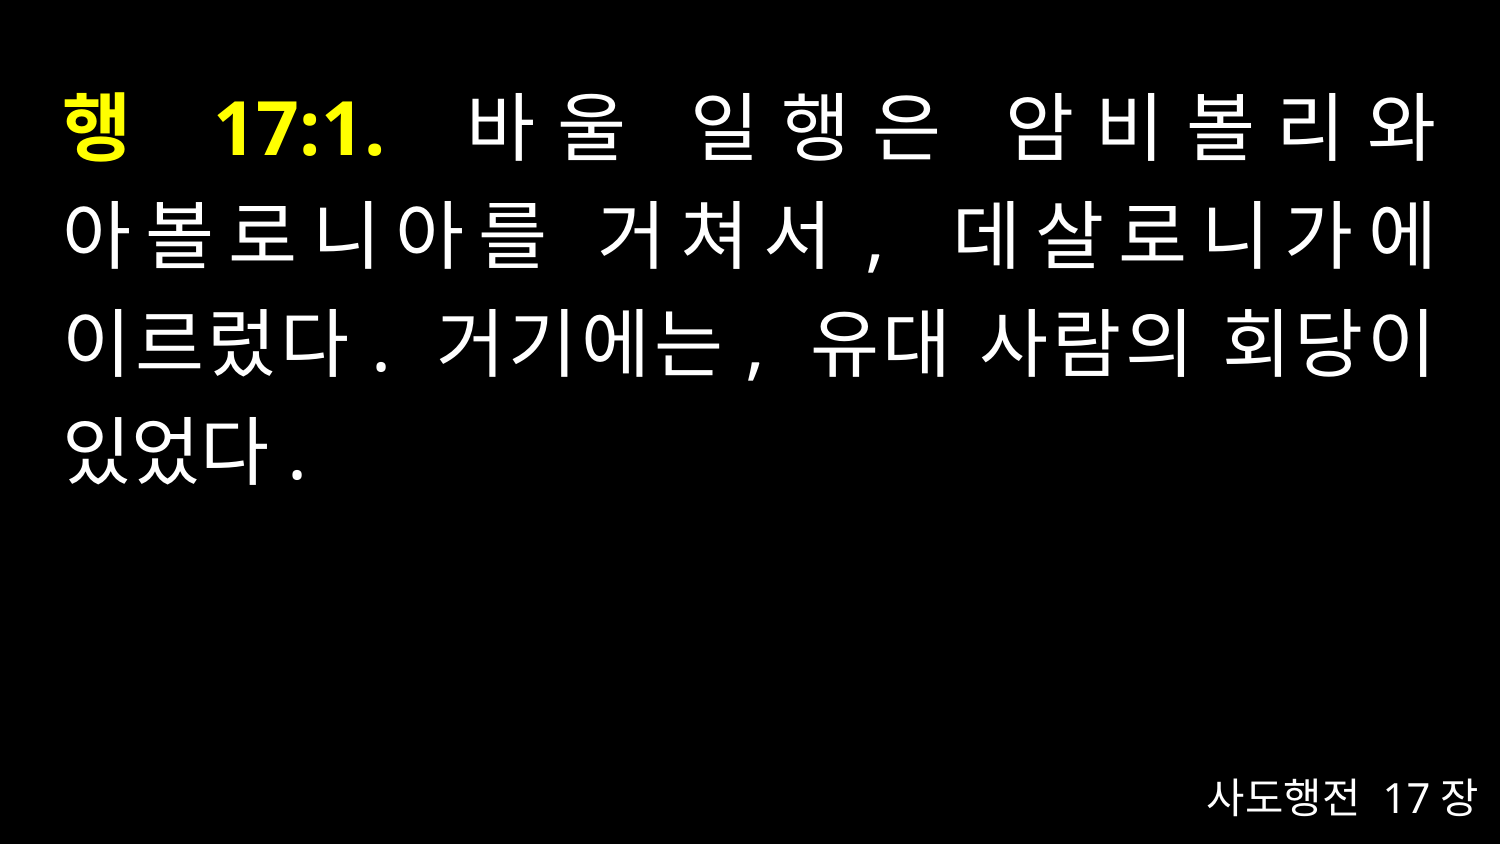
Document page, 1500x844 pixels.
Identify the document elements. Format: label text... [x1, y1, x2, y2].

subtitle 사도행전 17장 [916, 770, 1500, 844]
title 행 17:1. 바울 일행은 암비볼리와 아볼로니아를 거쳐서, 데살로니가에 이르렀다. 거기에는, 유대 사람의 회당이 있었다. [0, 0, 1500, 844]
